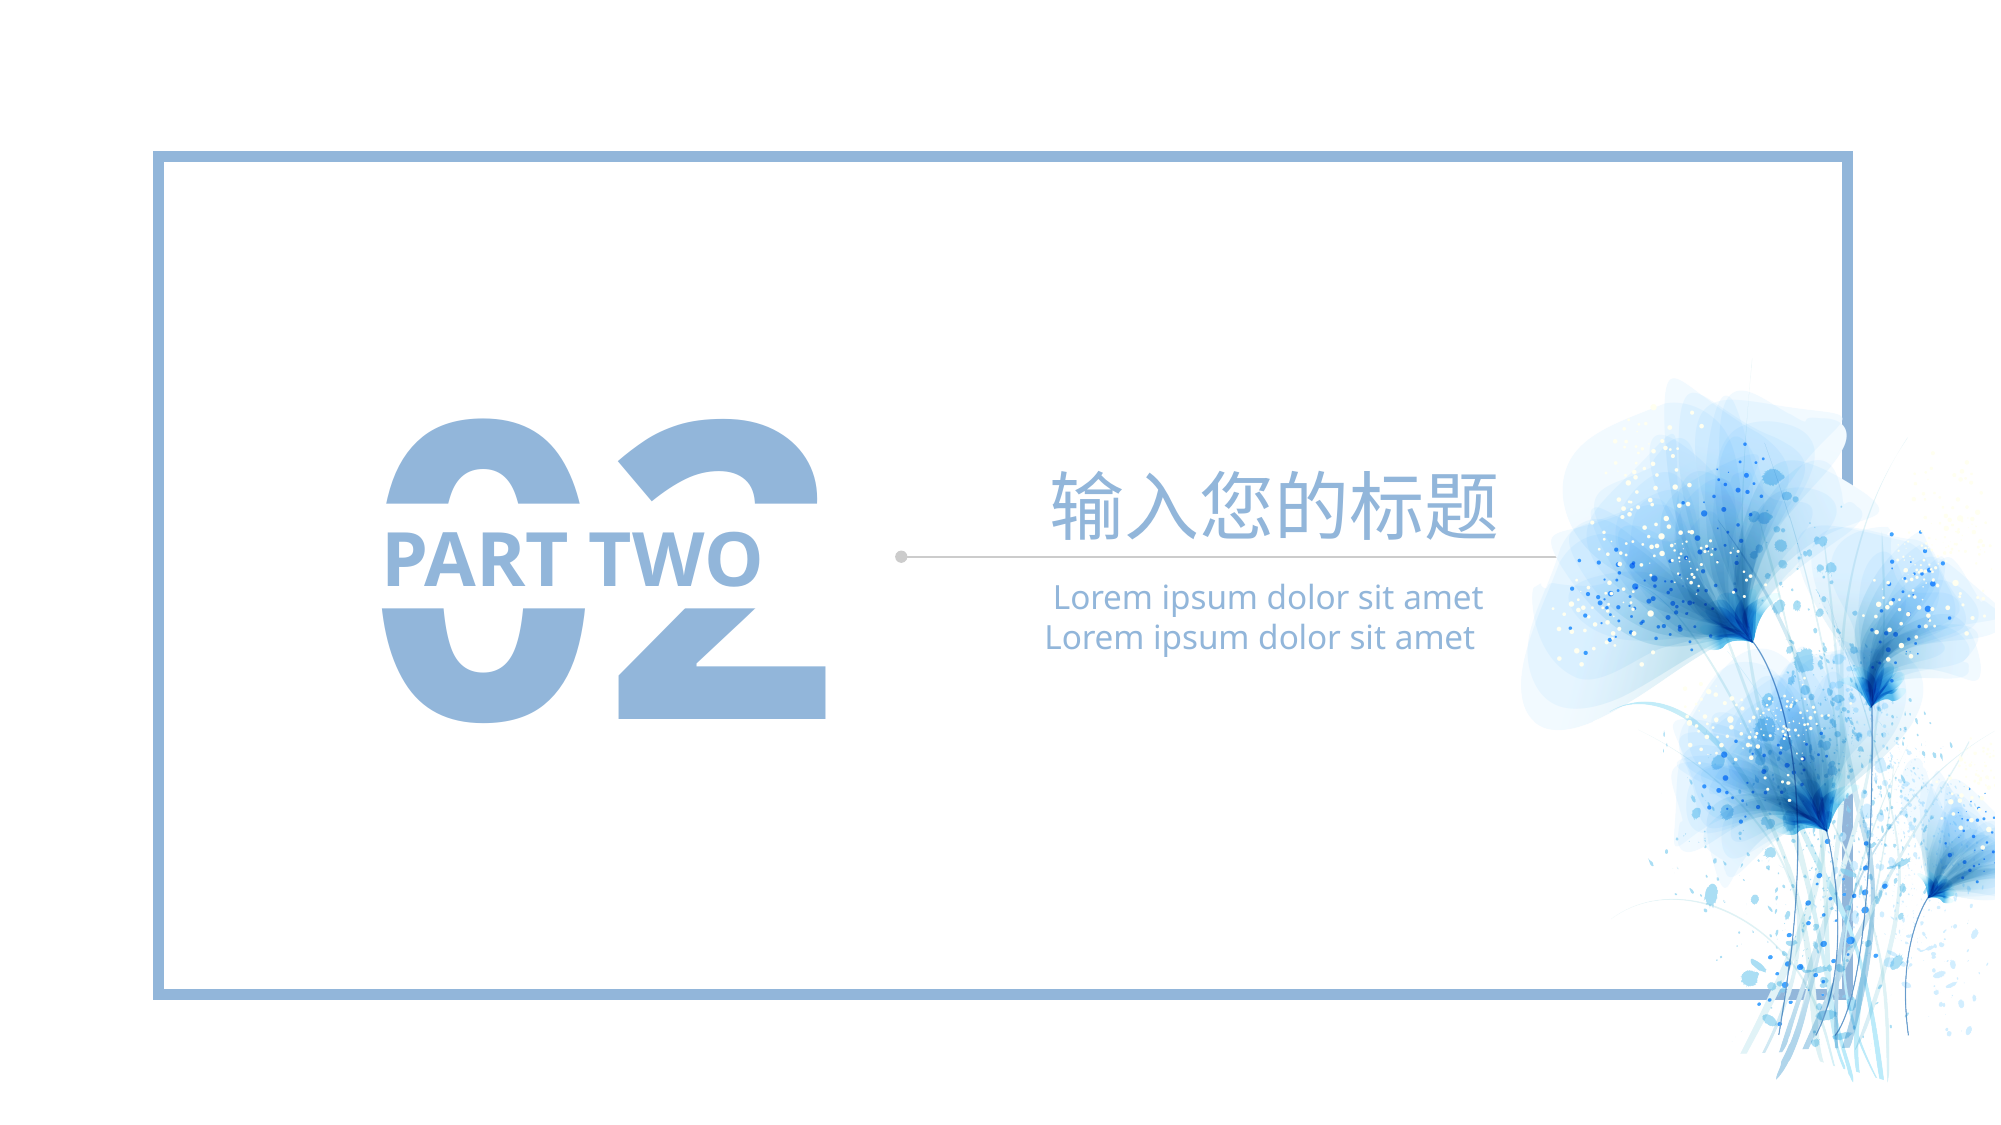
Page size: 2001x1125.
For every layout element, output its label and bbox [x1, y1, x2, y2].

text_box [158, 155, 1848, 995]
picture [1375, 307, 1995, 1125]
